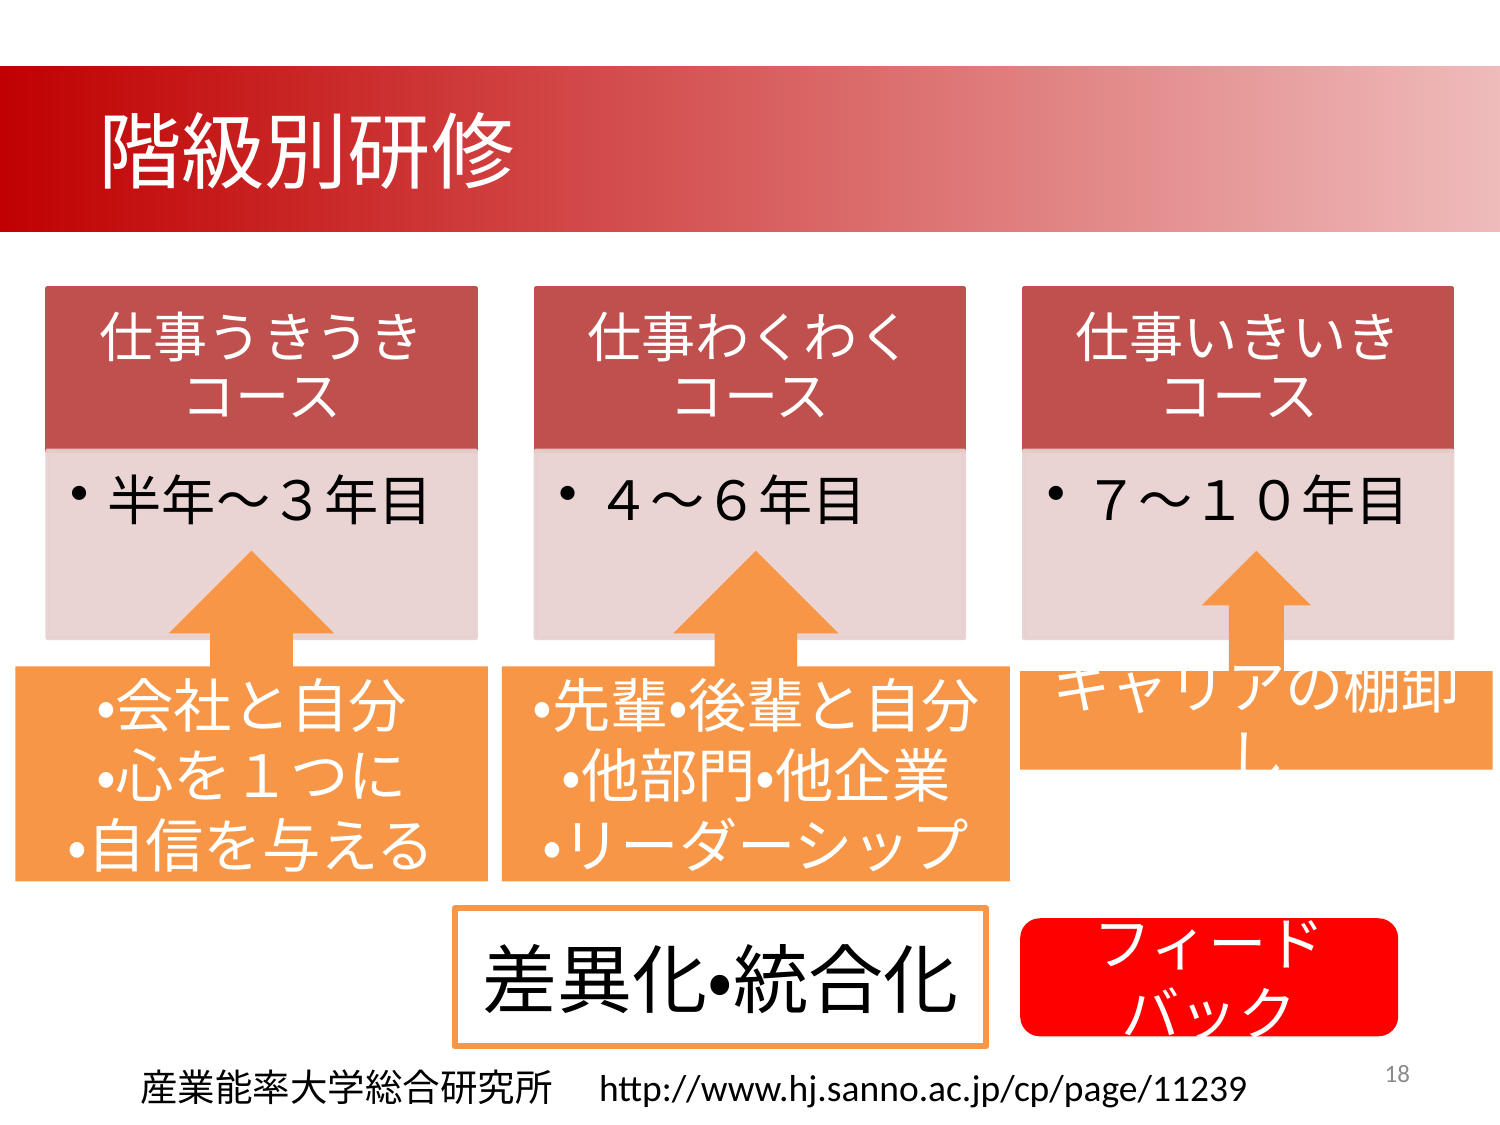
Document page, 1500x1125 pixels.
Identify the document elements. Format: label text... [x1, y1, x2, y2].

text_box 差異化・統合化 [453, 906, 988, 1048]
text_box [46, 285, 1454, 641]
slide_number 18 [1074, 1042, 1425, 1103]
text_box ・先輩・後輩と自分 ・他部門・他企業 ・リーダーシップ [499, 649, 1012, 884]
text_box キャリアの棚卸し [1018, 649, 1495, 772]
text_box ・会社と自分 ・心を１つに ・自信を与える [13, 649, 490, 884]
text_box 階級別研修 [0, 64, 1500, 234]
text_box フィードバック [1018, 916, 1401, 1039]
text_box 産業能率大学総合研究所 http://www.hj.sanno.ac.jp/cp/page/11239 [125, 1056, 1263, 1116]
